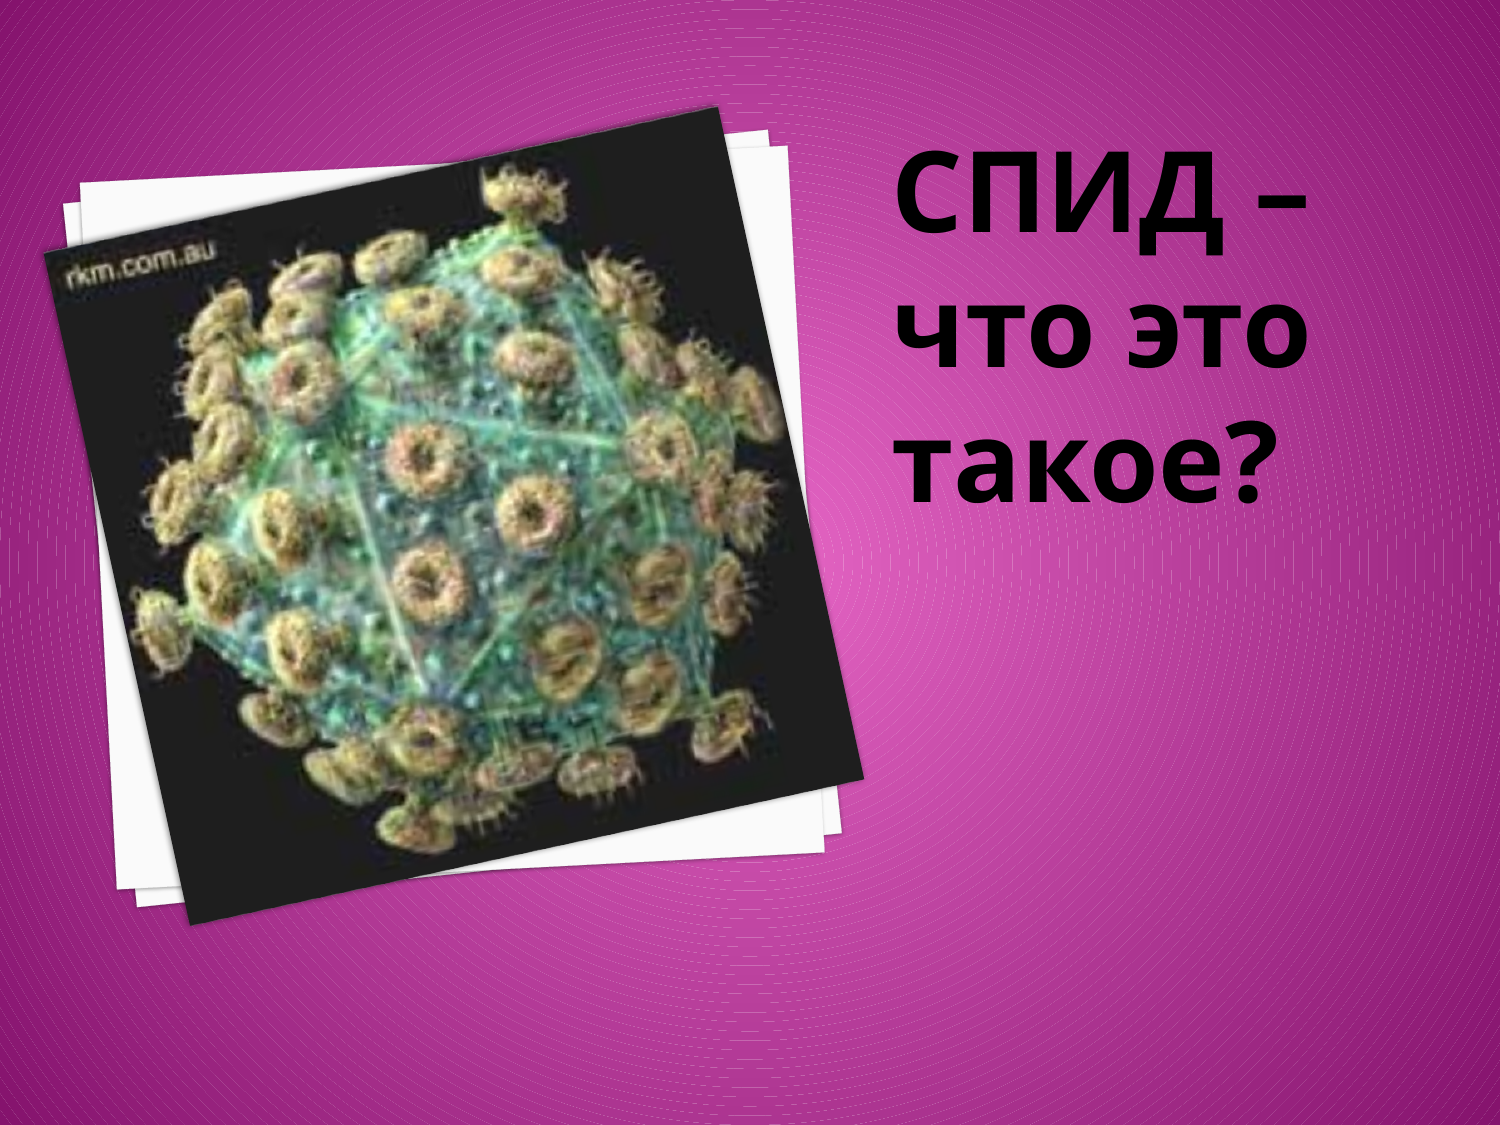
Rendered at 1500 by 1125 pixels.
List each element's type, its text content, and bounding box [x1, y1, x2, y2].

title СПИД – что это такое? [884, 187, 1447, 525]
picture [804, 502, 865, 792]
picture [108, 170, 800, 862]
picture [43, 241, 103, 526]
picture [436, 107, 732, 169]
picture [177, 870, 442, 926]
